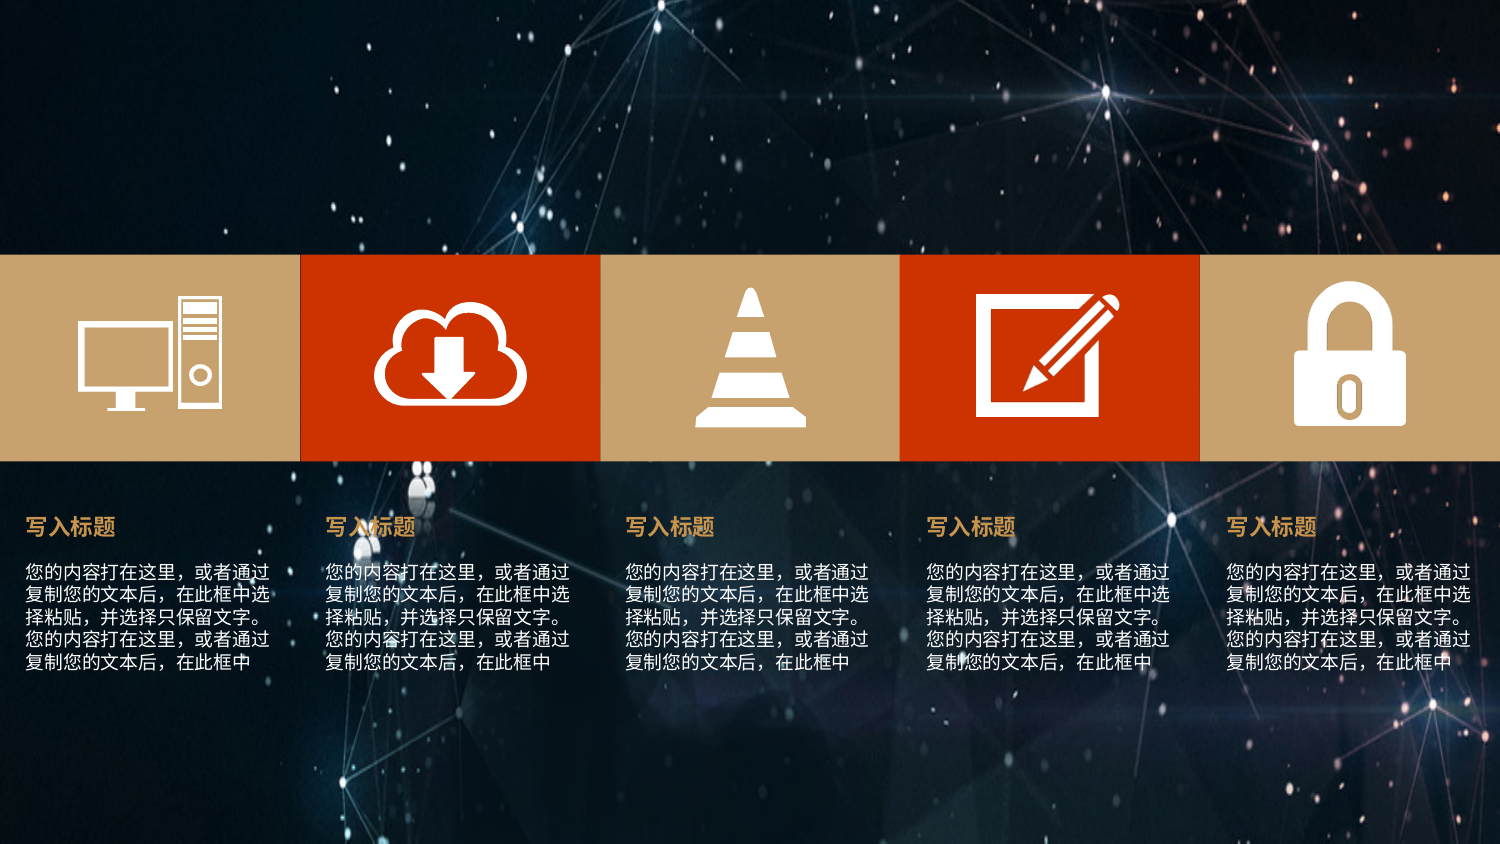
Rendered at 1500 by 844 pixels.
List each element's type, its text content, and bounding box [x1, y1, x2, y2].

picture [0, 462, 1500, 844]
text_box [695, 407, 806, 428]
text_box [711, 372, 790, 398]
picture [976, 294, 1120, 417]
picture [0, 0, 1500, 254]
text_box [0, 254, 300, 462]
text_box 写入标题 您的内容打在这里，或者通过复制您的文本后，在此框中选择粘贴，并选择只保留文字。您的内容打在这里，或者通过复制您的文本后，在此框中 [1219, 509, 1483, 677]
text_box 写入标题 您的内容打在这里，或者通过复制您的文本后，在此框中选择粘贴，并选择只保留文字。您的内容打在这里，或者通过复制您的文本后，在此框中 [19, 509, 282, 677]
text_box [736, 287, 765, 317]
picture [1293, 281, 1406, 427]
text_box 写入标题 您的内容打在这里，或者通过复制您的文本后，在此框中选择粘贴，并选择只保留文字。您的内容打在这里，或者通过复制您的文本后，在此框中 [618, 509, 881, 677]
text_box 写入标题 您的内容打在这里，或者通过复制您的文本后，在此框中选择粘贴，并选择只保留文字。您的内容打在这里，或者通过复制您的文本后，在此框中 [319, 509, 582, 677]
picture [77, 296, 222, 412]
text_box [724, 332, 777, 358]
text_box [600, 254, 899, 462]
text_box [1199, 254, 1500, 462]
text_box [374, 302, 527, 406]
text_box 写入标题 您的内容打在这里，或者通过复制您的文本后，在此框中选择粘贴，并选择只保留文字。您的内容打在这里，或者通过复制您的文本后，在此框中 [919, 509, 1182, 677]
text_box [899, 254, 1199, 462]
text_box [300, 254, 600, 462]
